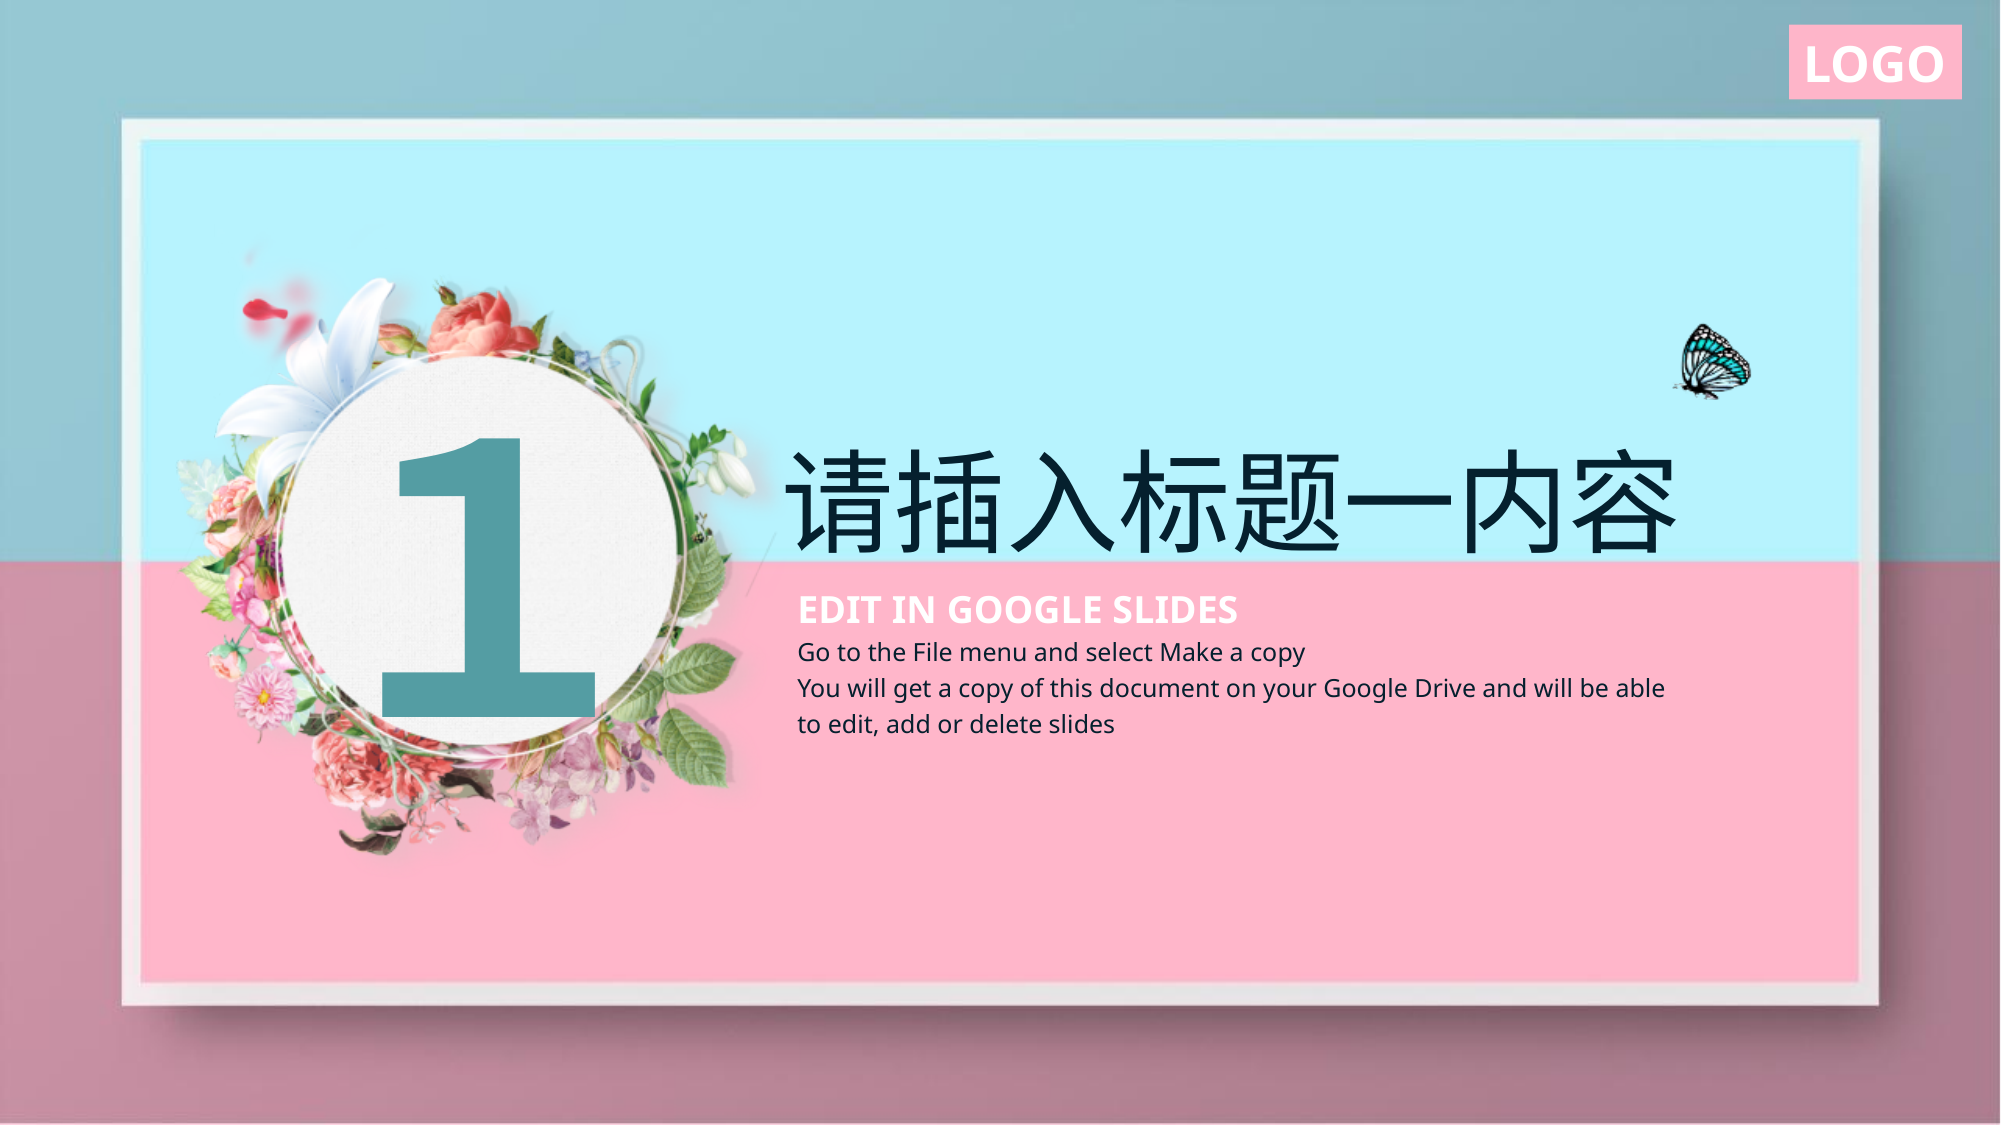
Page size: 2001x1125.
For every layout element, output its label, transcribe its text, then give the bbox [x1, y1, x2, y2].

text_box EDIT IN GOOGLE SLIDES Go to the File menu and select Make a copy You will get a copy of this document on your Google Drive and will be able to edit, add or delete slides [809, 561, 1699, 885]
text_box 请插入标题一内容 [809, 394, 2000, 583]
text_box LOGO [1789, 24, 1962, 100]
picture [0, 0, 2001, 1125]
